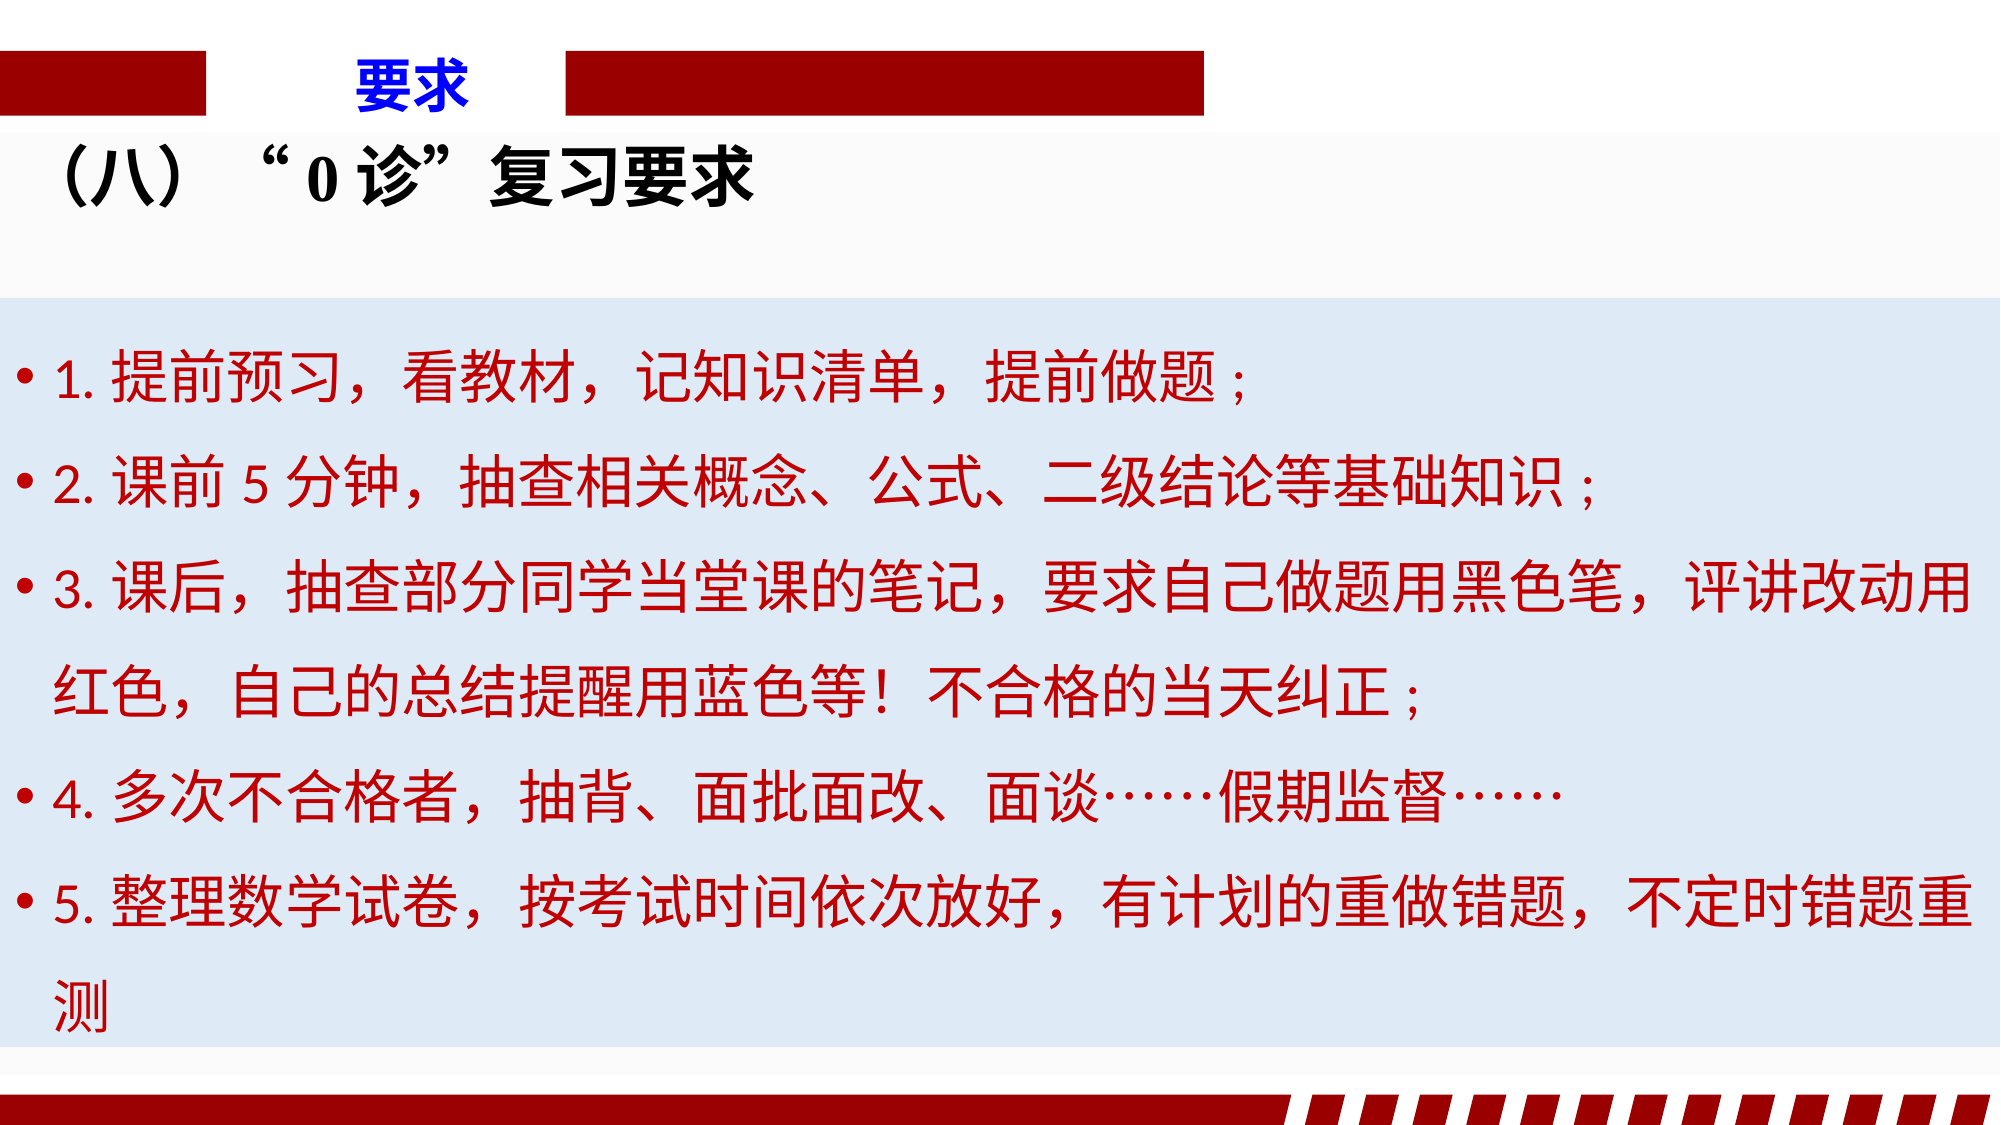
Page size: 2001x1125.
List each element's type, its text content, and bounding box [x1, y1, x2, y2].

text_box [1949, 1093, 1992, 1125]
text_box [1357, 1093, 1401, 1125]
text_box [1411, 1093, 1454, 1125]
text_box [564, 50, 1205, 117]
text_box [1895, 1093, 1938, 1125]
text_box [1841, 1093, 1885, 1125]
text_box [1787, 1093, 1831, 1125]
text_box [1733, 1093, 1777, 1125]
text_box [1572, 1093, 1616, 1125]
text_box [1518, 1093, 1562, 1125]
text_box [0, 1093, 1293, 1125]
text_box 1.提前预习，看教材，记知识清单，提前做题; 2.课前5分钟，抽查相关概念、公式、二级结论等基础知识; 3.课后，抽查部分同学当堂课的笔记，要求自己做题用黑色笔，评讲改动用红色，自己的总结提醒用蓝色等！不合格的当天纠正; 4.多次不合格者，抽背、面批面改、面谈……假期监督…… 5.整理数学试卷，按考试时间依次放好，有计划的重做错题，不定时错题重测 [0, 297, 2000, 1048]
text_box [1303, 1093, 1347, 1125]
text_box （八）“0诊”复习要求 [8, 127, 2000, 222]
text_box [1680, 1093, 1723, 1125]
text_box 要求 [243, 41, 582, 127]
text_box [1465, 1093, 1508, 1125]
text_box [1626, 1093, 1670, 1125]
text_box [0, 50, 207, 117]
